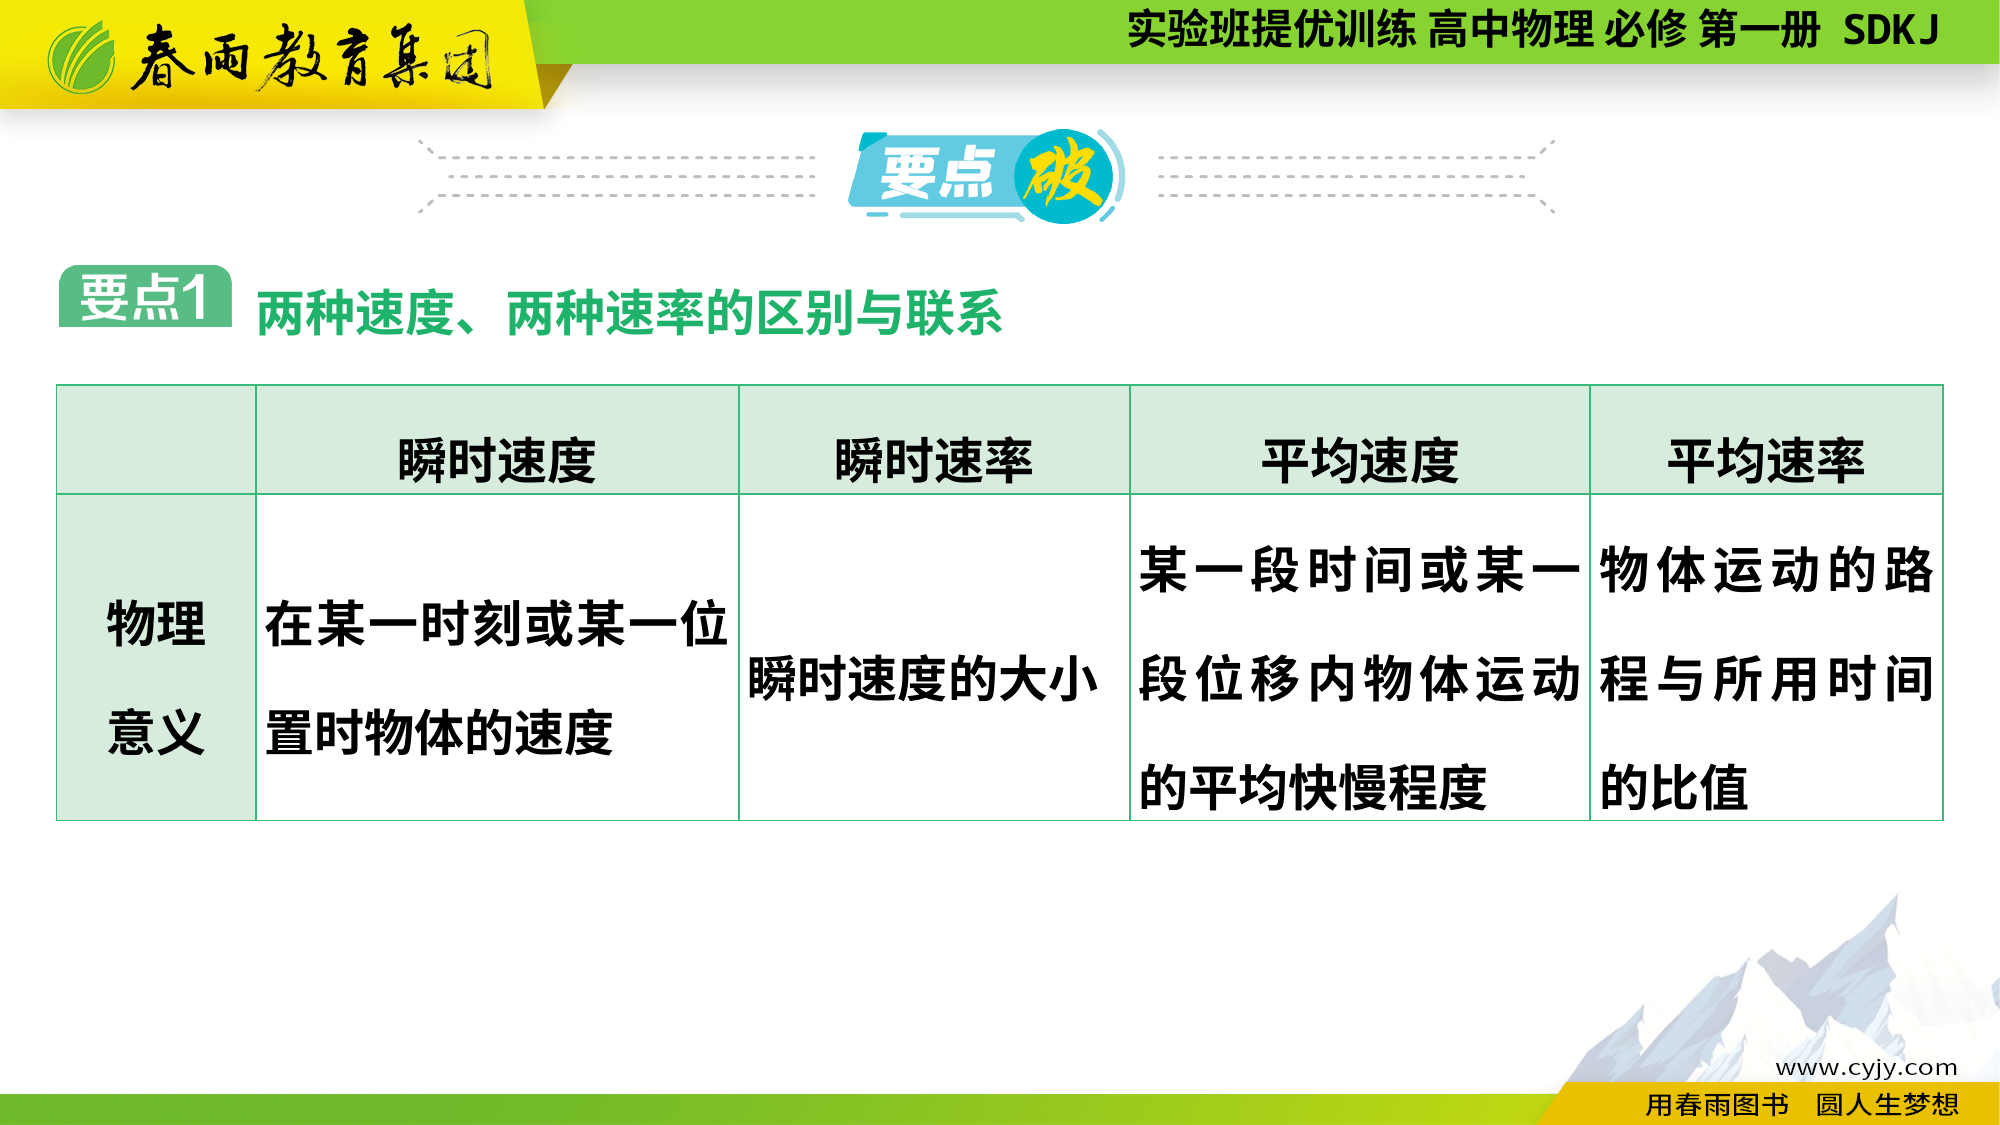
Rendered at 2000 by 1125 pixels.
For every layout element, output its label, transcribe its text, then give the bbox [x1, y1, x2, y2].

table_cell 某一段时间或某一段位移内物体运动的平均快慢程度 [1131, 495, 1589, 820]
picture [0, 0, 2000, 1125]
table_cell 物体运动的路程与所用时间的比值 [1591, 495, 1942, 820]
table_header 平均速率 [1591, 386, 1942, 493]
table_cell 物理 意义 [57, 495, 255, 820]
table_header 瞬时速度 [257, 386, 738, 493]
table_header [57, 386, 255, 493]
table_header 瞬时速率 [740, 386, 1129, 493]
table_header 平均速度 [1131, 386, 1589, 493]
table_cell 瞬时速度的大小 [740, 495, 1129, 820]
table_cell 在某一时刻或某一位置时物体的速度 [257, 495, 738, 820]
list 两种速度、两种速率的区别与联系 [59, 243, 1944, 339]
